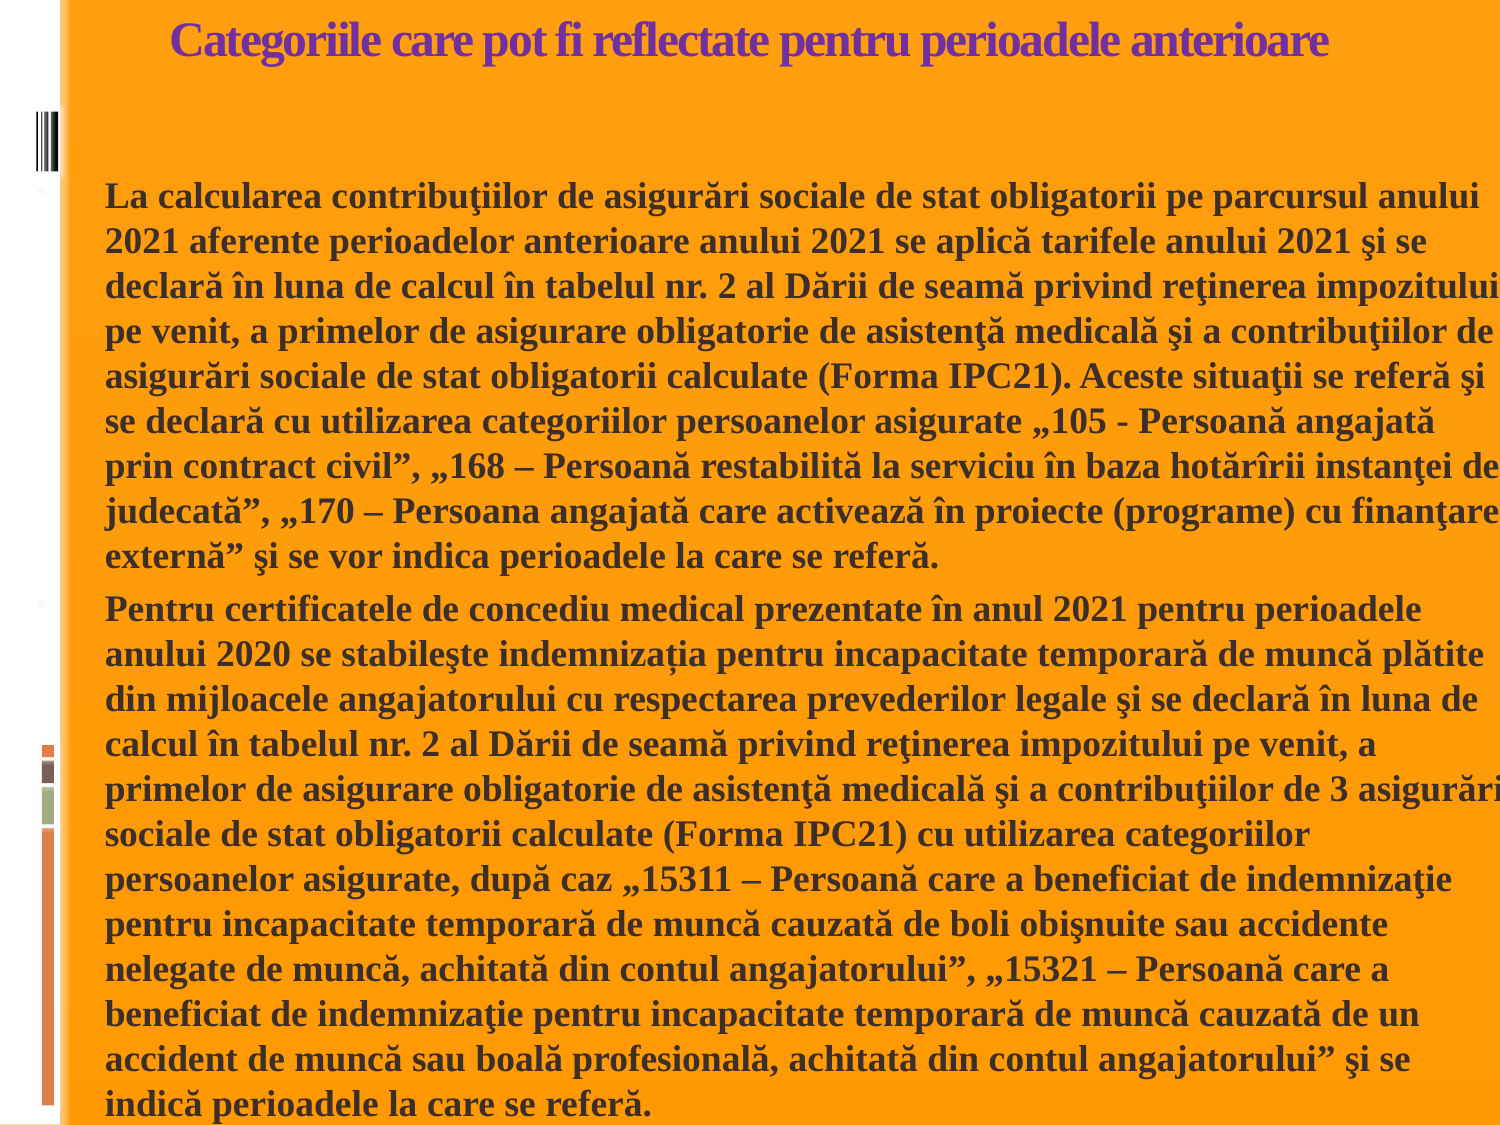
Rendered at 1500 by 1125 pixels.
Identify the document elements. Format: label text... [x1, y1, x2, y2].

title Categoriile care pot fi reflectate pentru perioadele anterioare [75, 0, 1425, 141]
list La calcularea contribuţiilor de asigurări sociale de stat obligatorii pe parcursul anului 2021 aferente perioadelor anterioare anului 2021 se aplică tarifele anului 2021 şi se declară în luna de calcul în tabelul nr. 2 al Dării de seamă privind reţinerea impozitului pe venit, a primelor de asigurare obligatorie de asistenţă medicală şi a contribuţiilor de asigurări sociale de stat obligatorii calculate (Forma IPC21). Aceste situaţii se referă şi se declară cu utilizarea categoriilor persoanelor asigurate „105 - Persoană angajată prin contract civil”, „168 – Persoană restabilită la serviciu în baza hotărîrii instanţei de judecată”, „170 – Persoana angajată care activează în proiecte (programe) cu finanţare externă” şi se vor indica perioadele la care se referă. Pentru certificatele de concediu medical prezentate în anul 2021 pentru perioadele anului 2020 se stabileşte indemnizația pentru incapacitate temporară de muncă plătite din mijloacele angajatorului cu respectarea prevederilor legale şi se declară în luna de calcul în tabelul nr. 2 al Dării de seamă privind reţinerea impozitului pe venit, a primelor de asigurare obligatorie de asistenţă medicală şi a contribuţiilor de 3 asigurări sociale de stat obligatorii calculate (Forma IPC21) cu utilizarea categoriilor persoanelor asigurate, după caz „15311 – Persoană care a beneficiat de indemnizaţie pentru incapacitate temporară de muncă cauzată de boli obişnuite sau accidente nelegate de muncă, achitată din contul angajatorului”, „15321 – Persoană care a beneficiat de indemnizaţie pentru incapacitate temporară de muncă cauzată de un accident de muncă sau boală profesională, achitată din contul angajatorului” şi se indică perioadele la care se referă. [0, 164, 1500, 1125]
